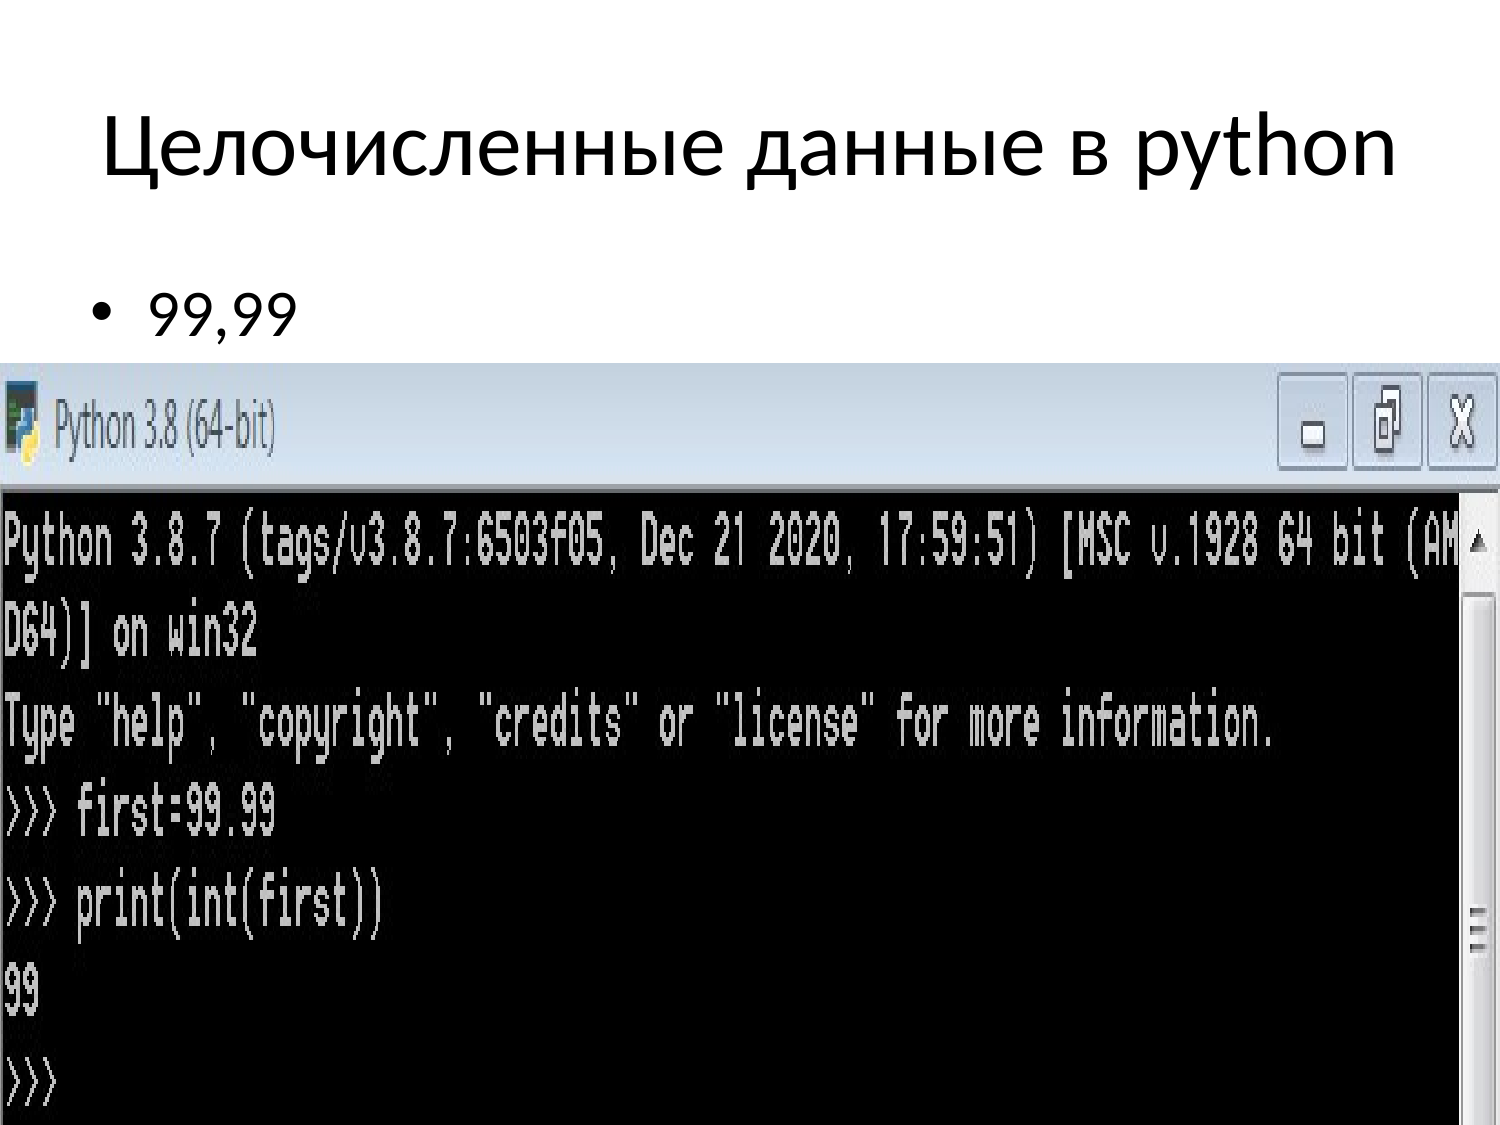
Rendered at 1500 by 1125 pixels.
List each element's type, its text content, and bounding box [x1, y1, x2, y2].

list 99,99 [75, 262, 1425, 361]
title Целочисленные данные в python [75, 45, 1425, 233]
picture [0, 362, 1500, 1125]
